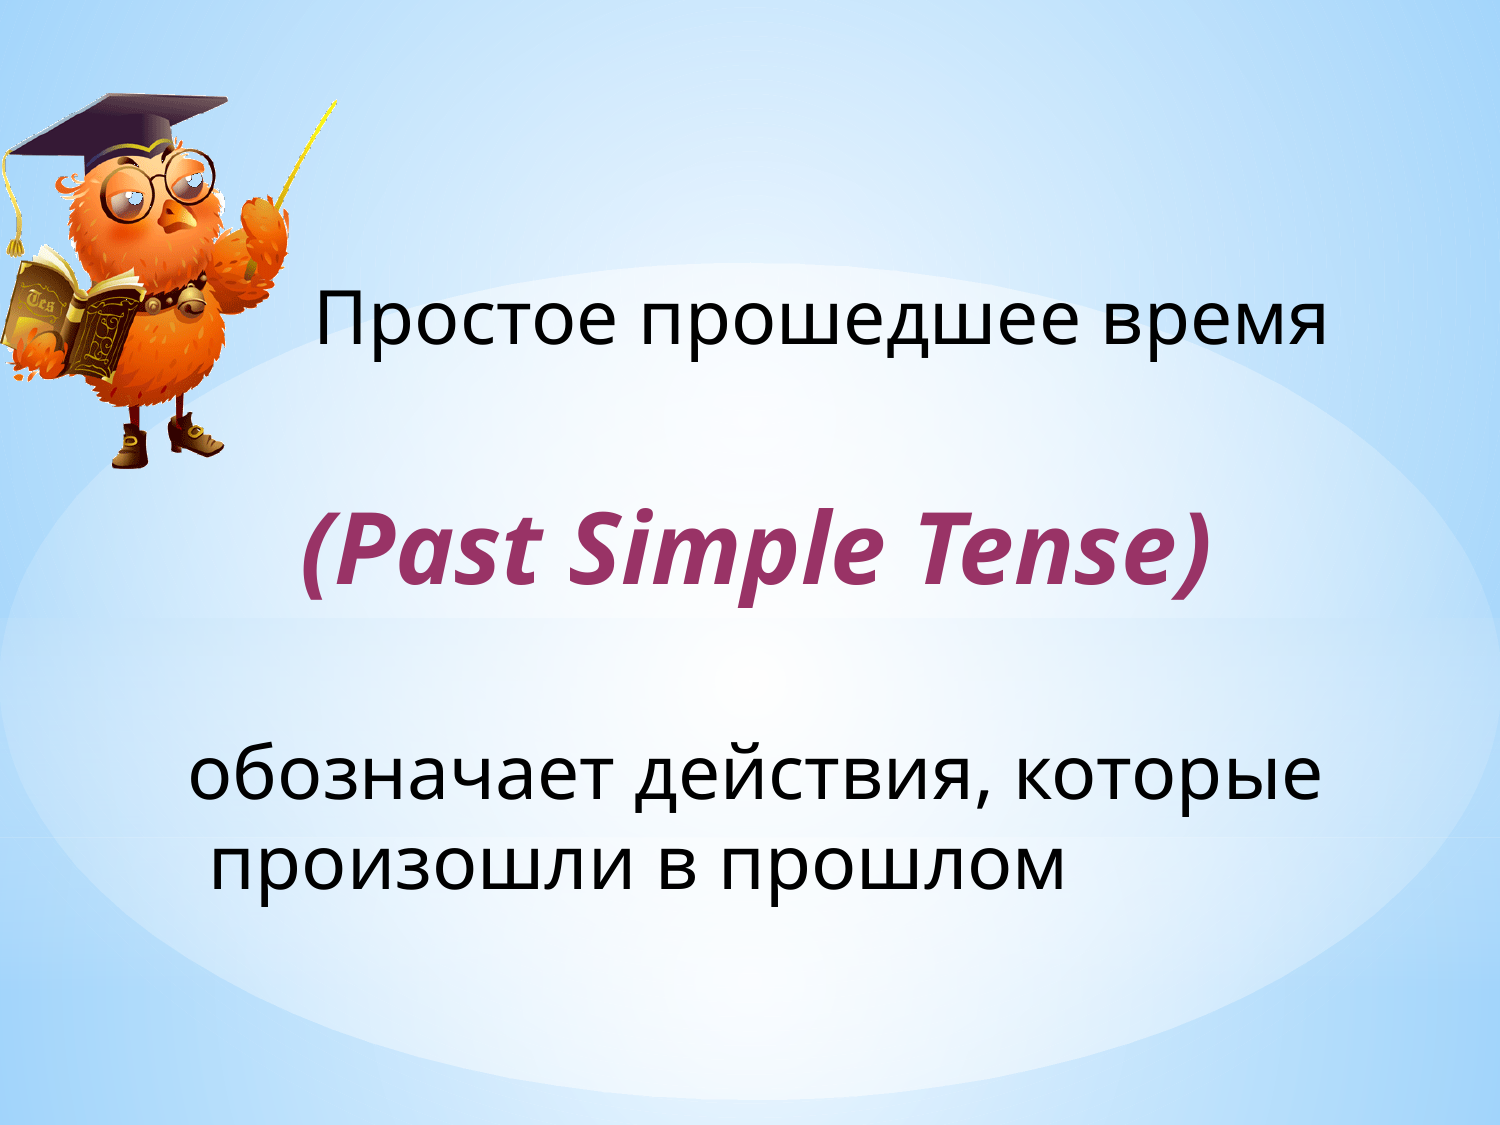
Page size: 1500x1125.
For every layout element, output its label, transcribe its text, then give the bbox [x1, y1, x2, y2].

picture [0, 93, 338, 469]
text_box Простое прошедшее время (Past Simple Tense) обозначает действия, которые произошли в прошлом [74, 262, 1425, 1005]
